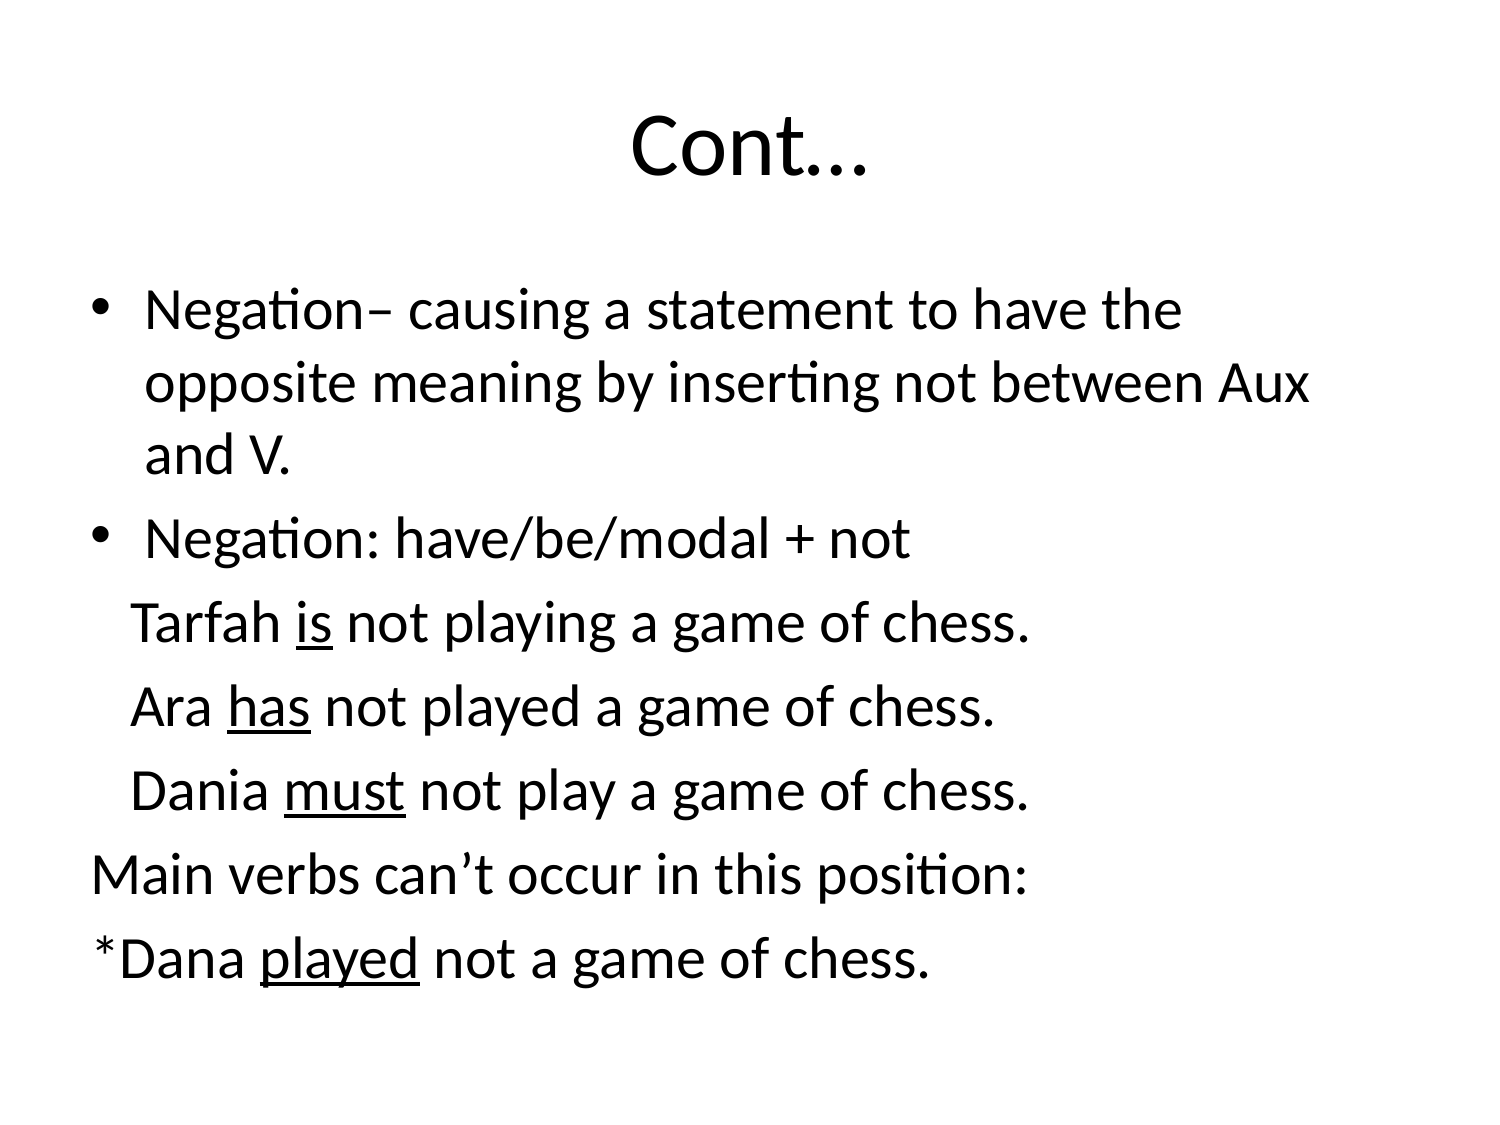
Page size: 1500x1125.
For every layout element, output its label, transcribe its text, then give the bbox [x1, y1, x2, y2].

list Negation– causing a statement to have the opposite meaning by inserting not between Aux and V. Negation: have/be/modal + not Tarfah is not playing a game of chess. Ara has not played a game of chess. Dania must not play a game of chess. Main verbs can’t occur in this position: *Dana played not a game of chess. [75, 262, 1425, 1005]
title Cont… [75, 45, 1425, 233]
